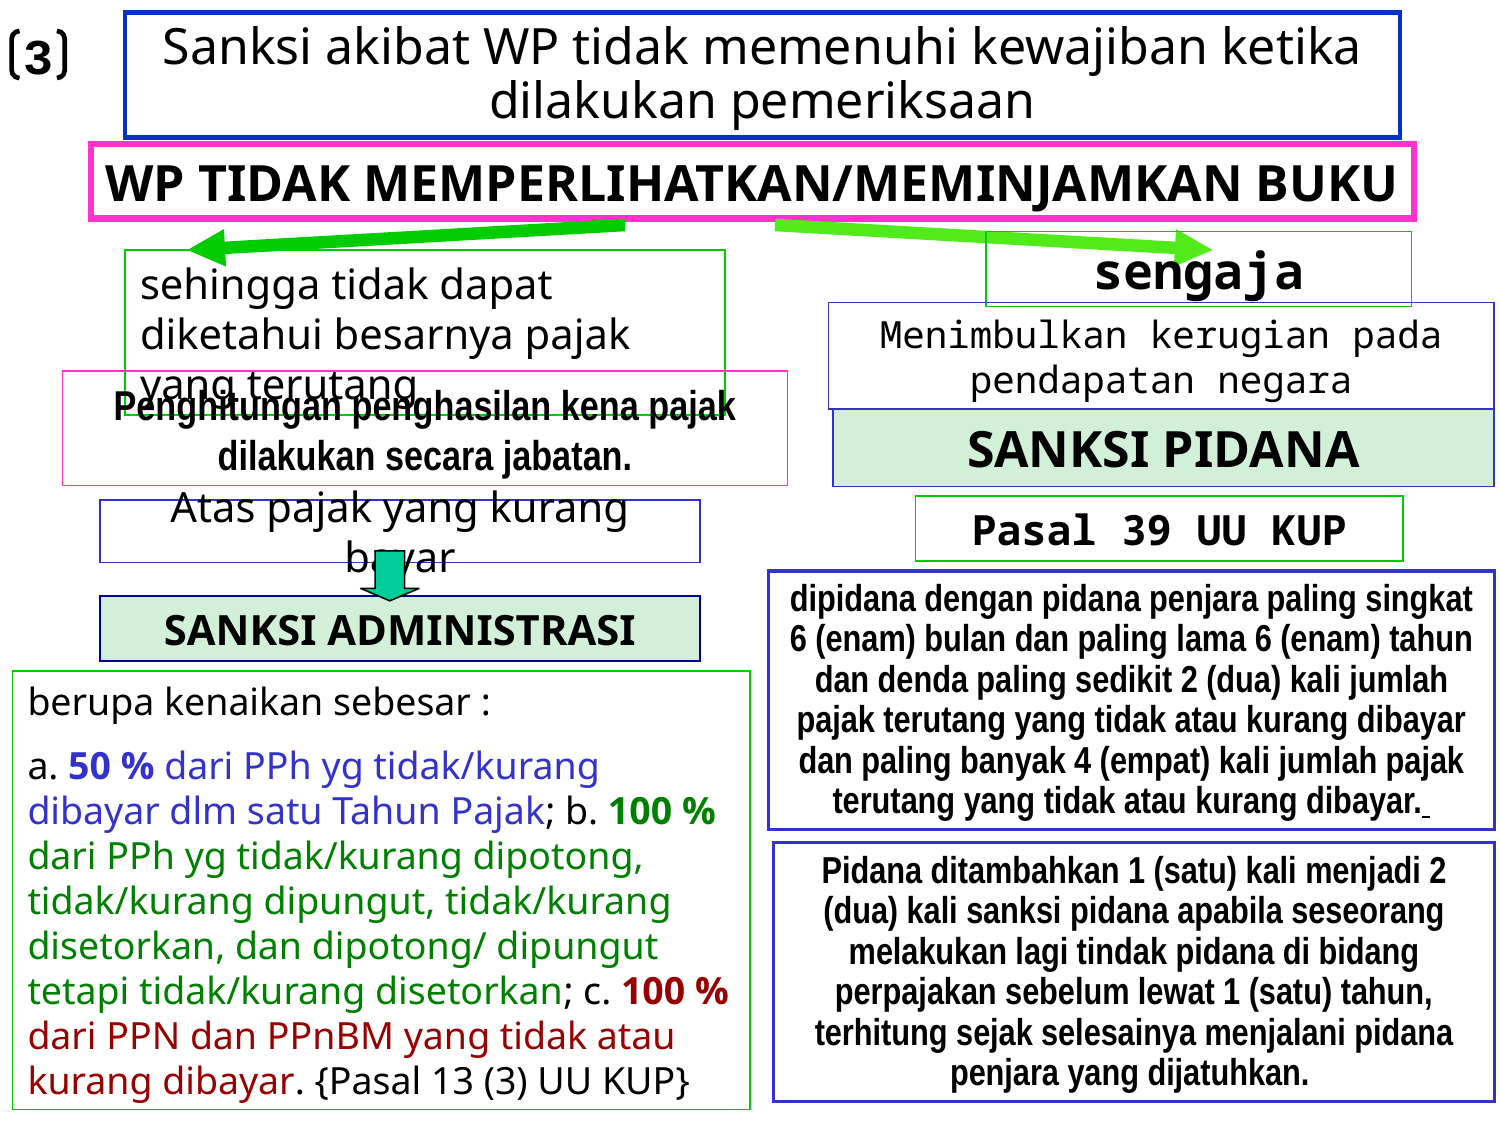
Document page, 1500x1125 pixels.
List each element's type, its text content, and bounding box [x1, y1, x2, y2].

text_box SANKSI ADMINISTRASI [99, 595, 700, 661]
text_box sengaja [986, 231, 1412, 302]
text_box Penghitungan penghasilan kena pajak dilakukan secara jabatan. [62, 370, 788, 486]
text_box 3 [11, 30, 65, 79]
text_box [360, 550, 420, 601]
title Sanksi akibat WP tidak memenuhi kewajiban ketika dilakukan pemeriksaan [124, 12, 1401, 138]
text_box berupa kenaikan sebesar : a. 50 % dari PPh yg tidak/kurang dibayar dlm satu Tahun Pajak; b. 100 % dari PPh yg tidak/kurang dipotong, tidak/kurang dipungut, tidak/kurang disetorkan, dan dipotong/ dipungut tetapi tidak/kurang disetorkan; c. 100 % dari PPN dan PPnBM yang tidak atau kurang dibayar. {Pasal 13 (3) UU KUP} [12, 670, 750, 1110]
text_box sehingga tidak dapat diketahui besarnya pajak yang terutang [124, 249, 725, 370]
text_box Pidana ditambahkan 1 (satu) kali menjadi 2 (dua) kali sanksi pidana apabila seseorang melakukan lagi tindak pidana di bidang perpajakan sebelum lewat 1 (satu) tahun, terhitung sejak selesainya menjalani pidana penjara yang dijatuhkan. [773, 842, 1495, 1102]
text_box SANKSI PIDANA [832, 409, 1495, 487]
text_box Pasal 39 UU KUP [915, 495, 1403, 561]
text_box Menimbulkan kerugian pada pendapatan negara [828, 302, 1495, 409]
text_box Atas pajak yang kurang bayar [99, 499, 700, 563]
text_box [189, 243, 200, 249]
text_box dipidana dengan pidana penjara paling singkat 6 (enam) bulan dan paling lama 6 (enam) tahun dan denda paling sedikit 2 (dua) kali jumlah pajak terutang yang tidak atau kurang dibayar dan paling banyak 4 (empat) kali jumlah pajak terutang yang tidak atau kurang dibayar. [768, 571, 1495, 830]
text_box WP TIDAK MEMPERLIHATKAN/MEMINJAMKAN BUKU [90, 143, 1414, 219]
